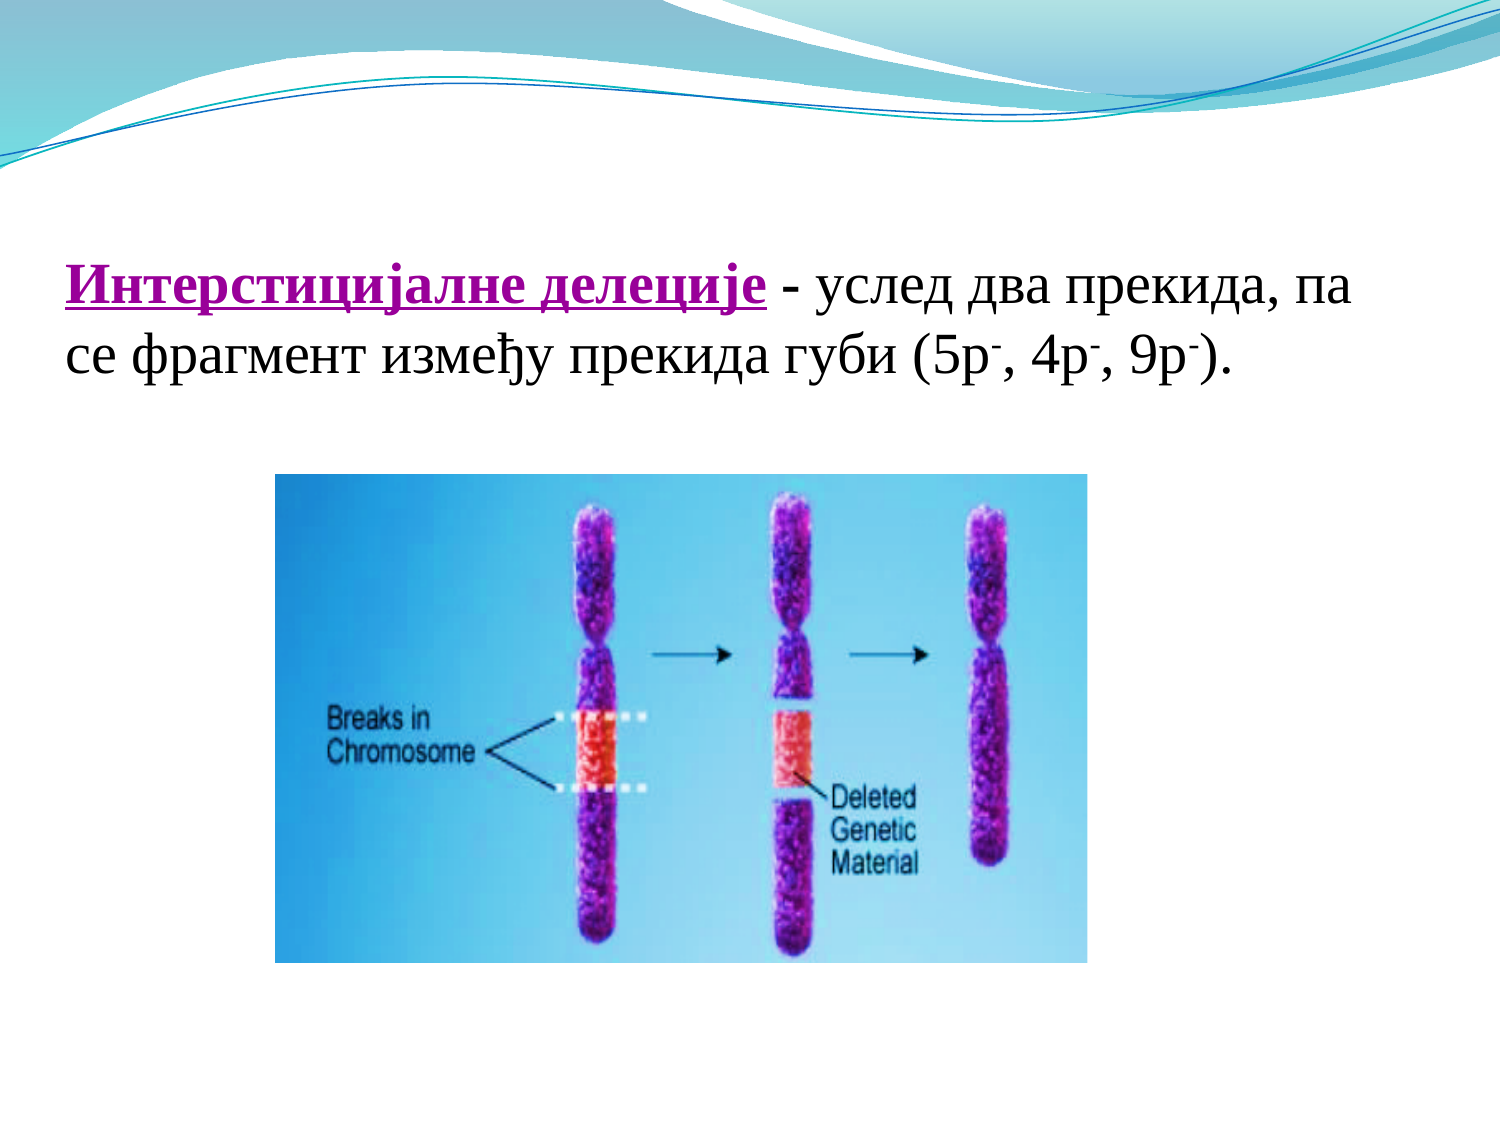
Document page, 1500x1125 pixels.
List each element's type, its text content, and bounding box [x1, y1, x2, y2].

list Интерстицијалне делеције - услед два прекида, па се фрагмент између прекида губи (5p-, 4p-, 9p-). [49, 237, 1401, 1026]
picture [274, 474, 1088, 963]
